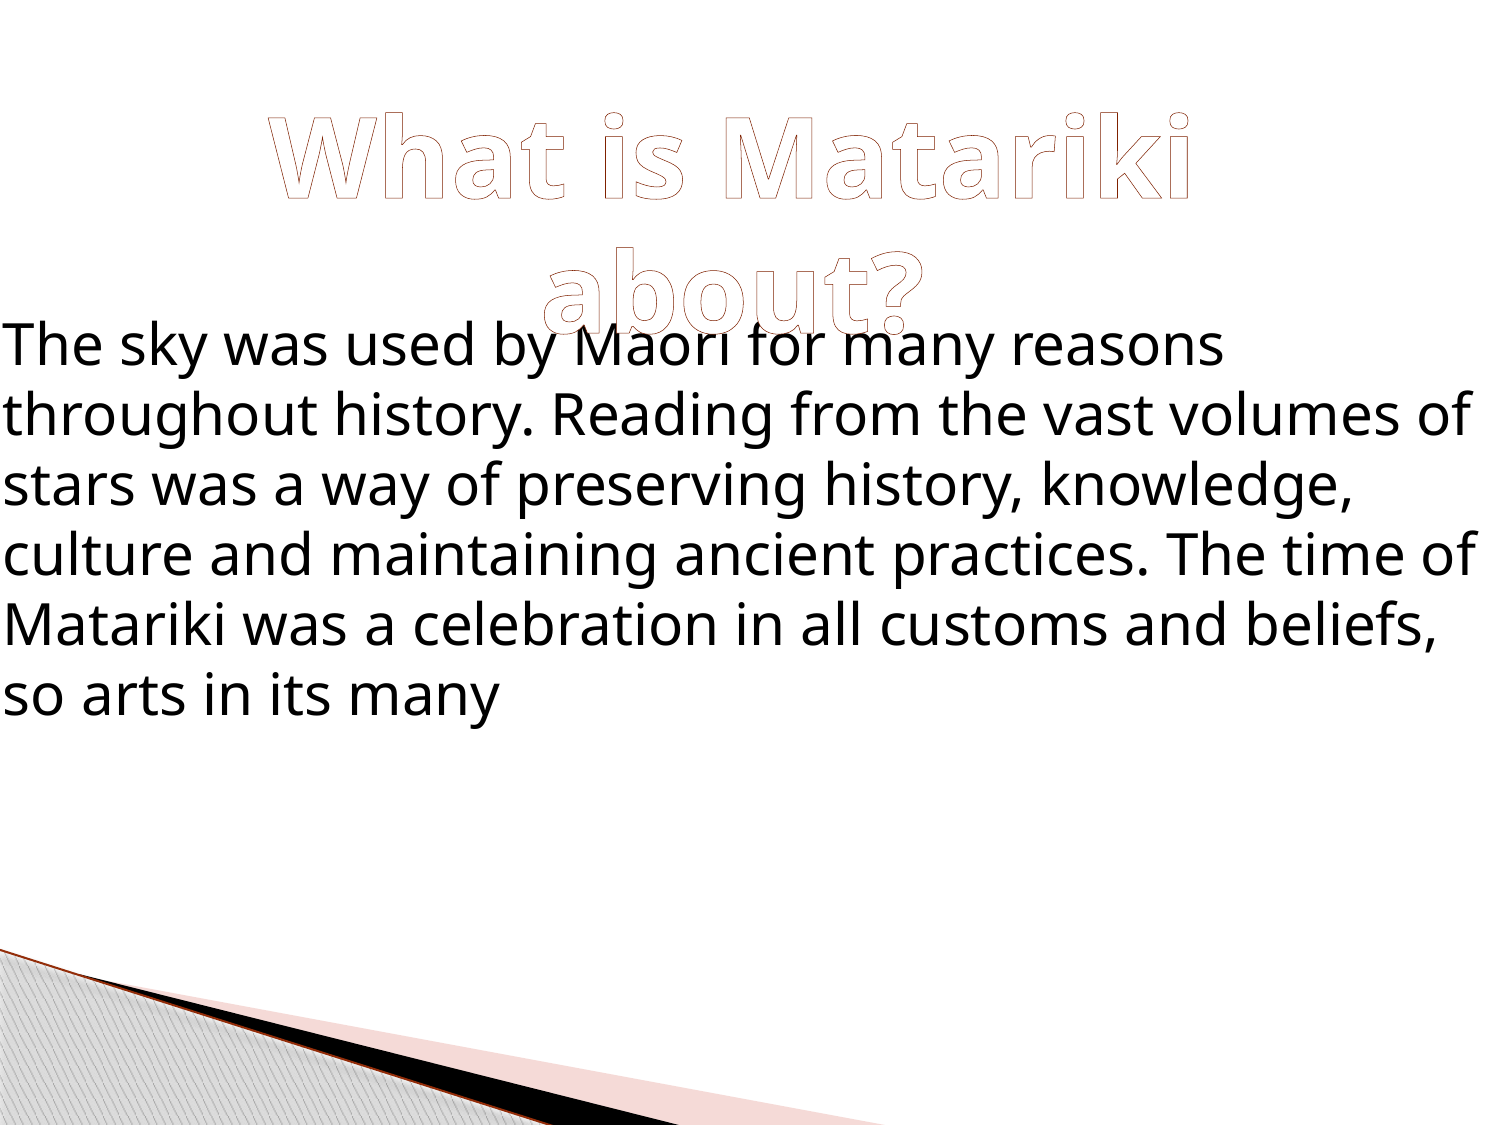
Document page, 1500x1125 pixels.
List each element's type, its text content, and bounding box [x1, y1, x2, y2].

text_box What is Matariki about? [64, 78, 1400, 364]
text_box The sky was used by Maori for many reasons throughout history. Reading from the vast volumes of stars was a way of preserving history, knowledge, culture and maintaining ancient practices. The time of Matariki was a celebration in all customs and beliefs, so arts in its many [0, 229, 1500, 735]
